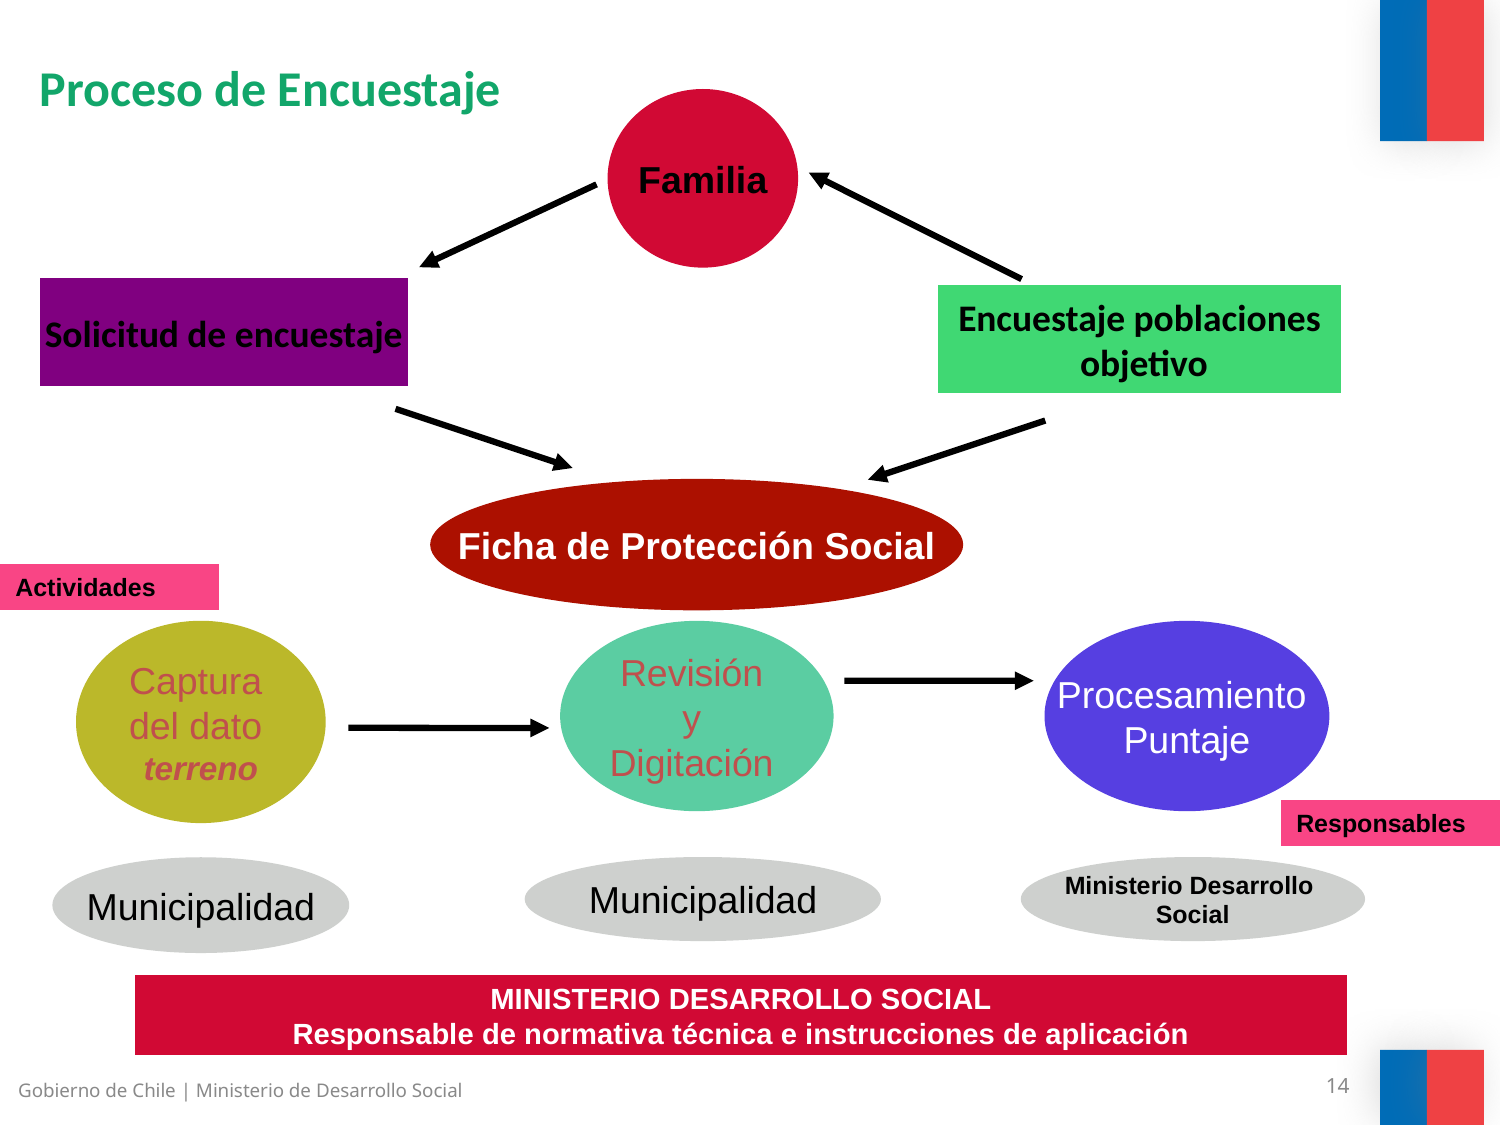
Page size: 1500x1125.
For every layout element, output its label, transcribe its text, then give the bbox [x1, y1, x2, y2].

text_box Procesamiento Puntaje [1045, 621, 1329, 811]
text_box MINISTERIO DESARROLLO SOCIAL Responsable de normativa técnica e instrucciones de aplicación [135, 976, 1347, 1054]
text_box Actividades [0, 564, 218, 609]
text_box Encuestaje poblaciones objetivo [938, 285, 1341, 393]
text_box Ficha de Protección Social [430, 479, 963, 610]
text_box Captura del dato terreno [76, 621, 325, 823]
text_box [348, 721, 550, 735]
footer Gobierno de Chile | Ministerio de Desarrollo Social [3, 1070, 479, 1112]
text_box [419, 184, 597, 268]
slide_number 14 [1014, 1070, 1365, 1103]
text_box [395, 408, 573, 470]
text_box [844, 674, 1034, 687]
text_box Proceso de Encuestaje [24, 48, 1365, 126]
text_box Municipalidad [525, 857, 881, 941]
text_box Responsables [1281, 800, 1500, 846]
text_box Revisión y Digitación [560, 621, 833, 811]
text_box Solicitud de encuestaje [41, 278, 408, 386]
text_box Municipalidad [53, 858, 349, 953]
text_box [867, 420, 1046, 482]
text_box [808, 172, 1022, 280]
text_box Familia [608, 89, 798, 267]
text_box Ministerio Desarrollo Social [1021, 857, 1365, 941]
